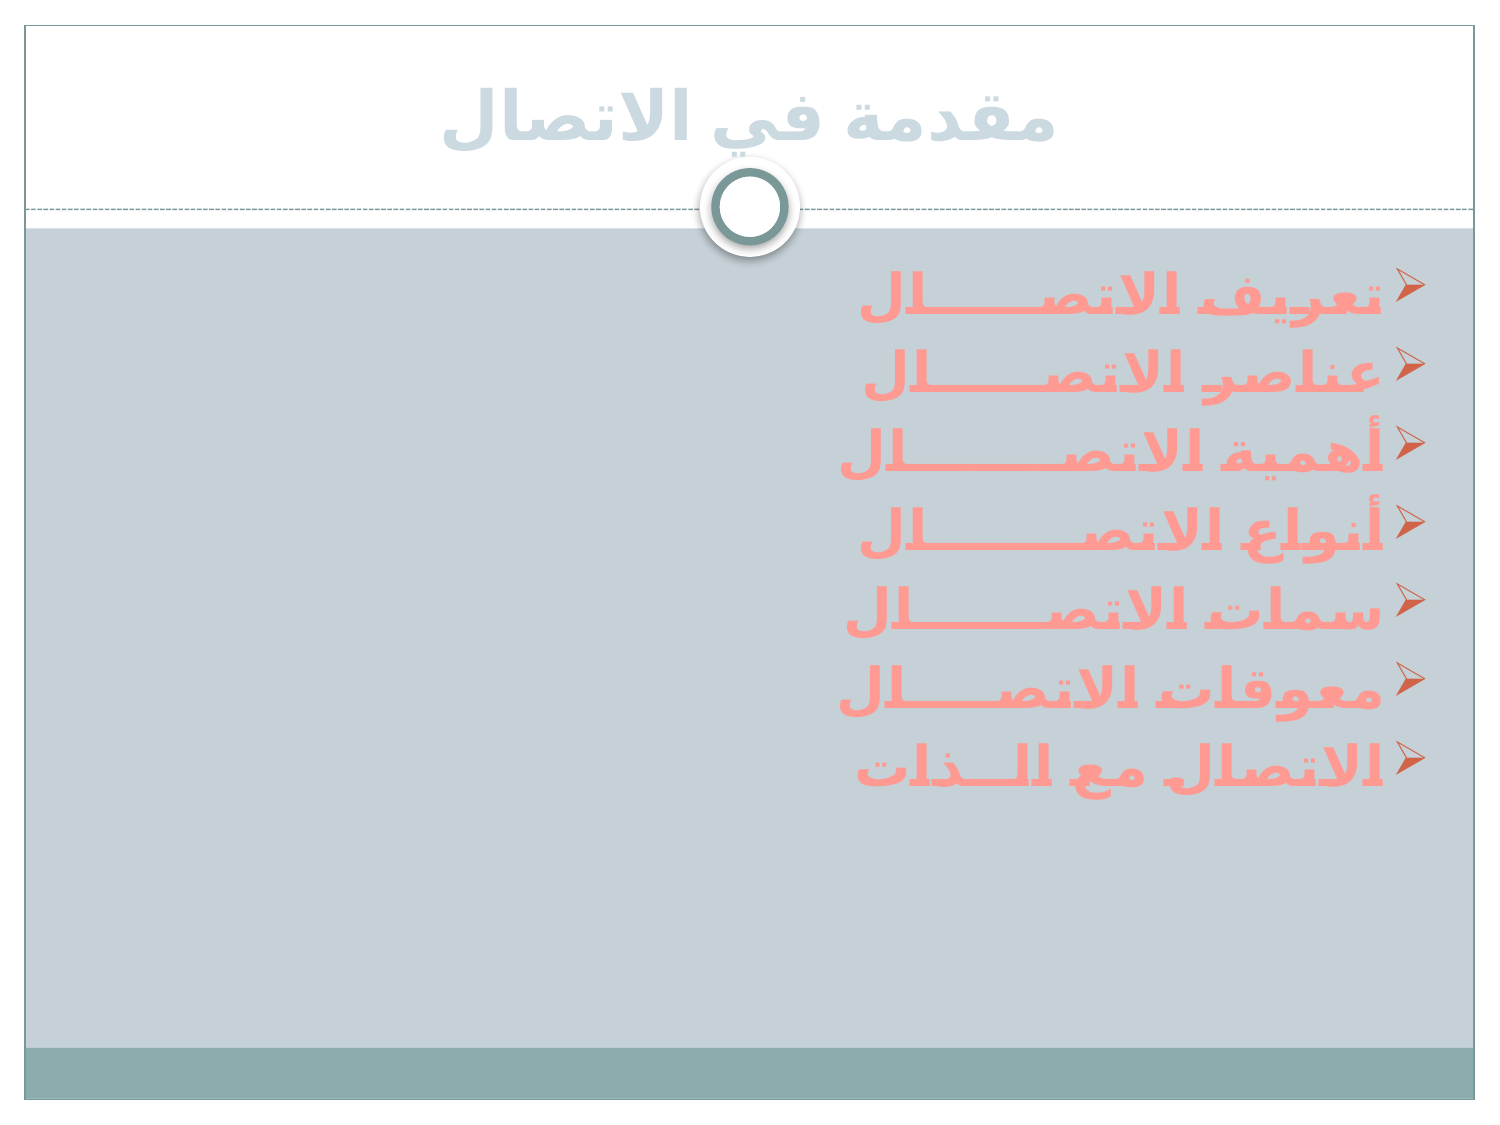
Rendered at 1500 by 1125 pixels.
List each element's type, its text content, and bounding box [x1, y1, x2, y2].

list تعريف الاتصـــــال عناصر الاتصـــــال أهمية الاتصـــــــال أنواع الاتصـــــــال سمات الاتصــــــال معوقات الاتصــــال الاتصال مع الــذات [49, 250, 1445, 1001]
title مقدمة في الاتصال [49, 37, 1450, 162]
